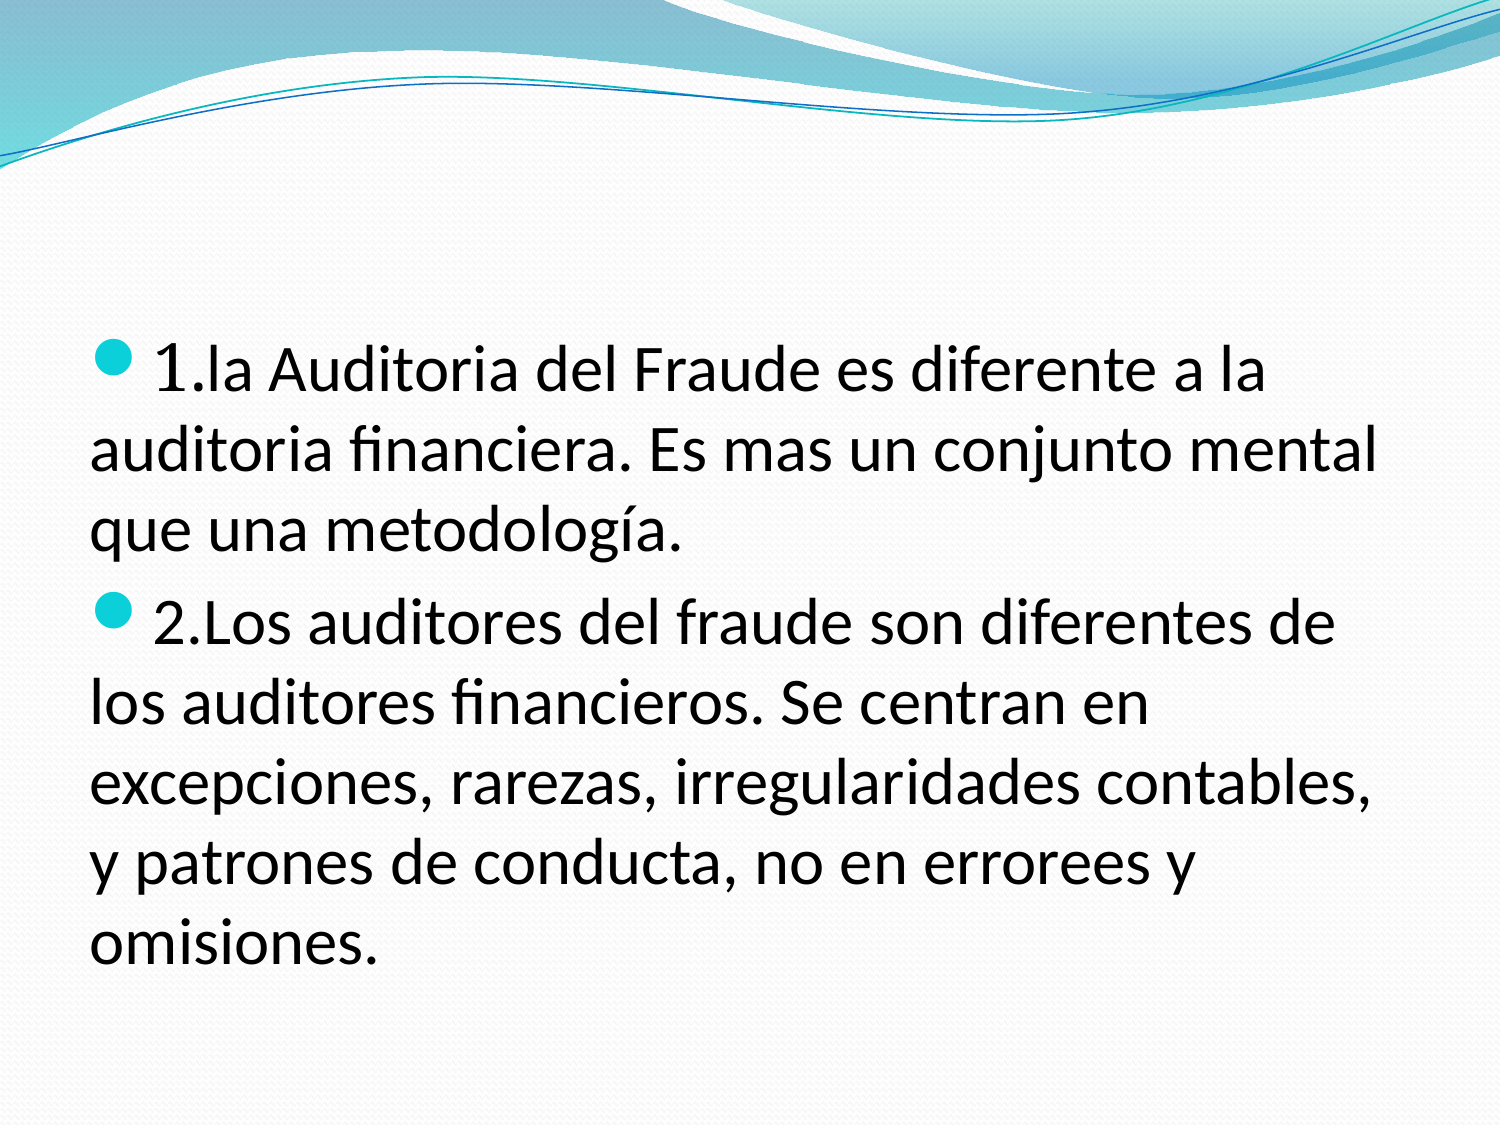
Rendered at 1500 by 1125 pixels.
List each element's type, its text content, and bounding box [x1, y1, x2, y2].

list 1.la Auditoria del Fraude es diferente a la auditoria financiera. Es mas un conjunto mental que una metodología. 2.Los auditores del fraude son diferentes de los auditores financieros. Se centran en excepciones, rarezas, irregularidades contables, y patrones de conducta, no en errorees y omisiones. [75, 317, 1425, 1038]
